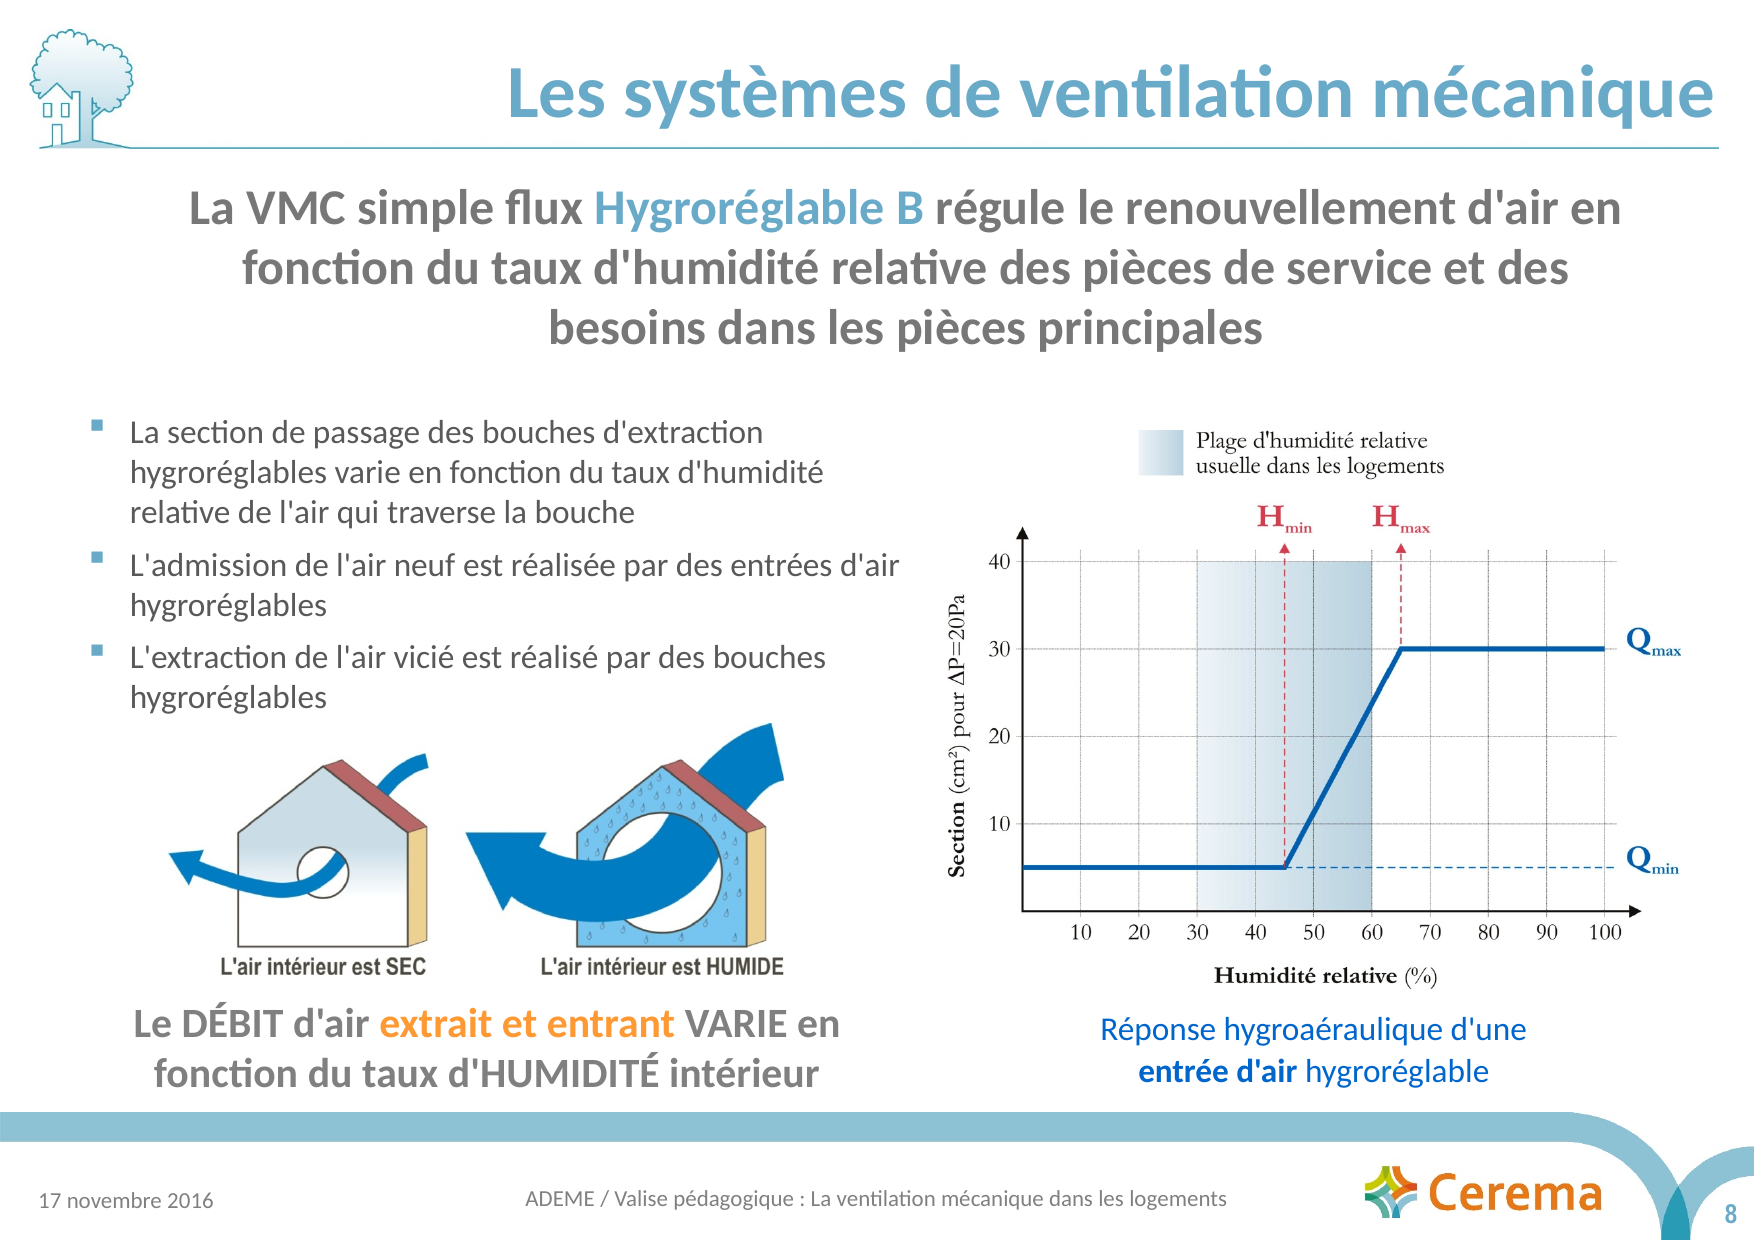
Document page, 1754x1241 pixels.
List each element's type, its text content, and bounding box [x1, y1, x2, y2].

text_box La section de passage des bouches d'extraction hygroréglables varie en fonction du taux d'humidité relative de l'air qui traverse la bouche L'admission de l'air neuf est réalisée par des entrées d'air hygroréglables L'extraction de l'air vicié est réalisé par des bouches hygroréglables [73, 403, 925, 723]
picture [947, 430, 1681, 989]
text_box La VMC simple flux Hygroréglable B régule le renouvellement d'air en fonction du taux d'humidité relative des pièces de service et des besoins dans les pièces principales [156, 167, 1657, 363]
text_box Les systèmes de ventilation mécanique [265, 35, 1731, 136]
picture [29, 29, 1719, 149]
text_box Le DÉBIT d'air extrait et entrant VARIE en fonction du taux d'HUMIDITÉ intérieur [109, 988, 866, 1103]
picture [167, 723, 784, 975]
picture [0, 1112, 1754, 1240]
text_box Réponse hygroaéraulique d'une entrée d'air hygroréglable [936, 997, 1692, 1097]
